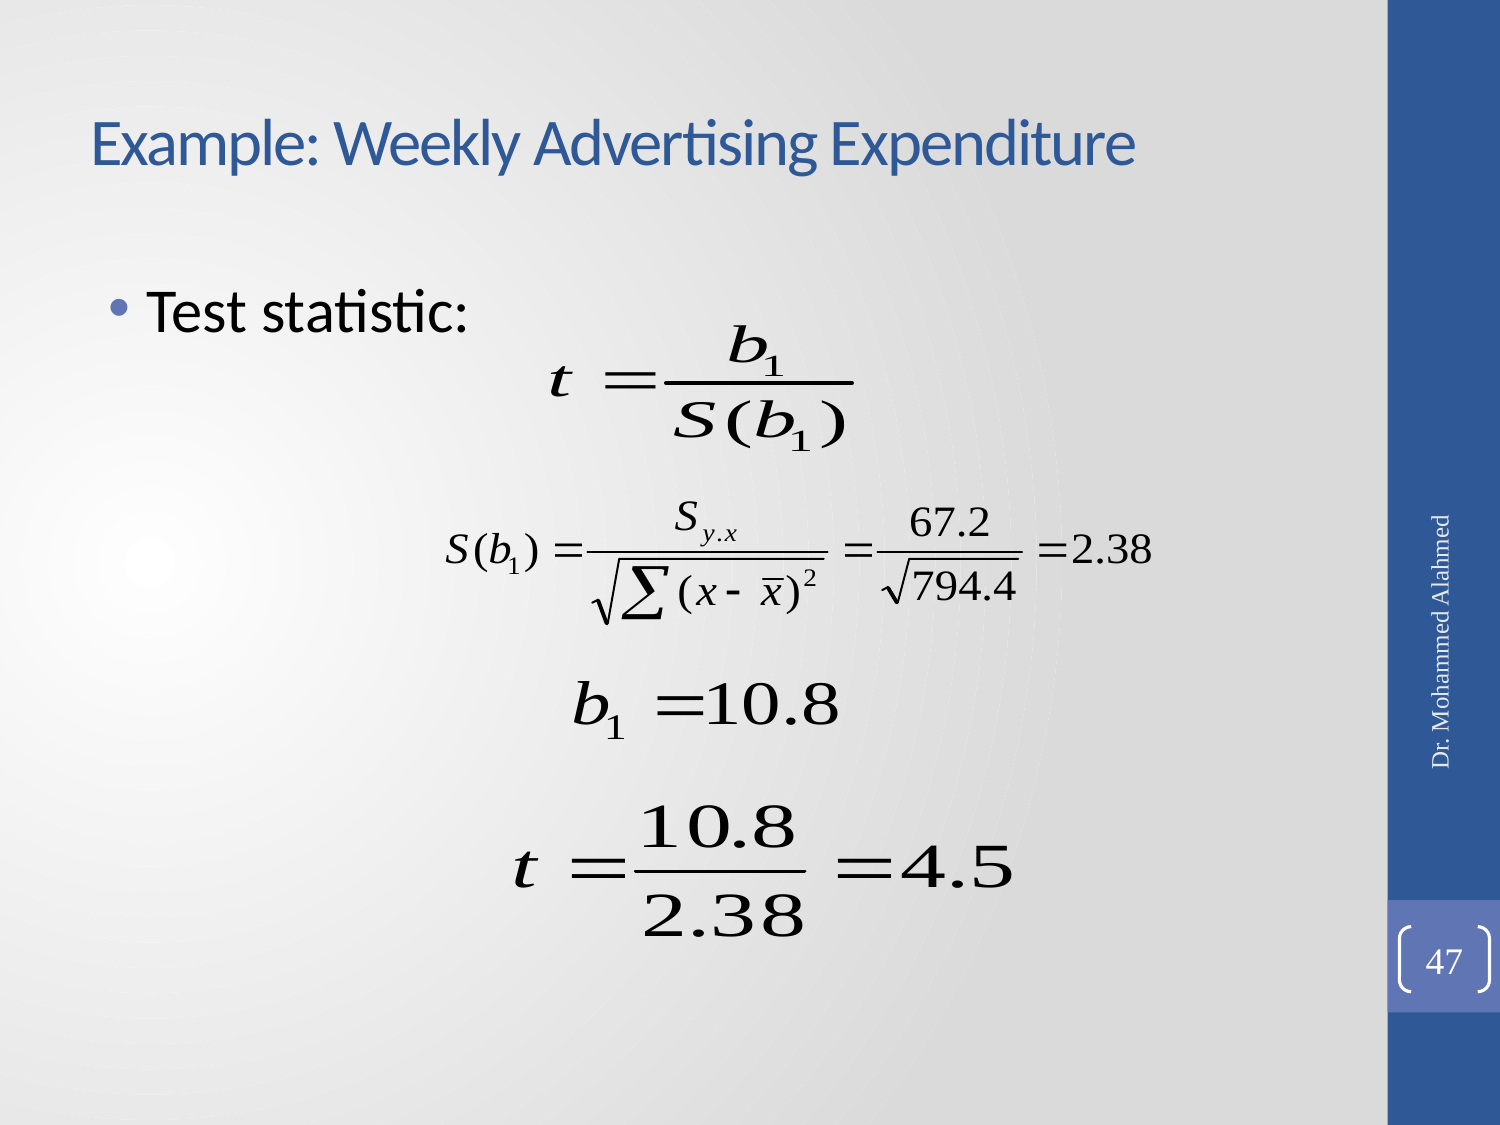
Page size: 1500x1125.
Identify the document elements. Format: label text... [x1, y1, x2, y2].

list Test statistic: [75, 262, 1325, 1050]
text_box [536, 311, 871, 463]
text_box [499, 786, 1028, 951]
footer Dr. Mohammed Alahmed [1408, 500, 1469, 889]
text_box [436, 486, 1159, 636]
text_box [374, 474, 1125, 652]
slide_number 47 [1397, 925, 1492, 994]
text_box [561, 661, 853, 751]
title Example: Weekly Advertising Expenditure [75, 45, 1325, 233]
